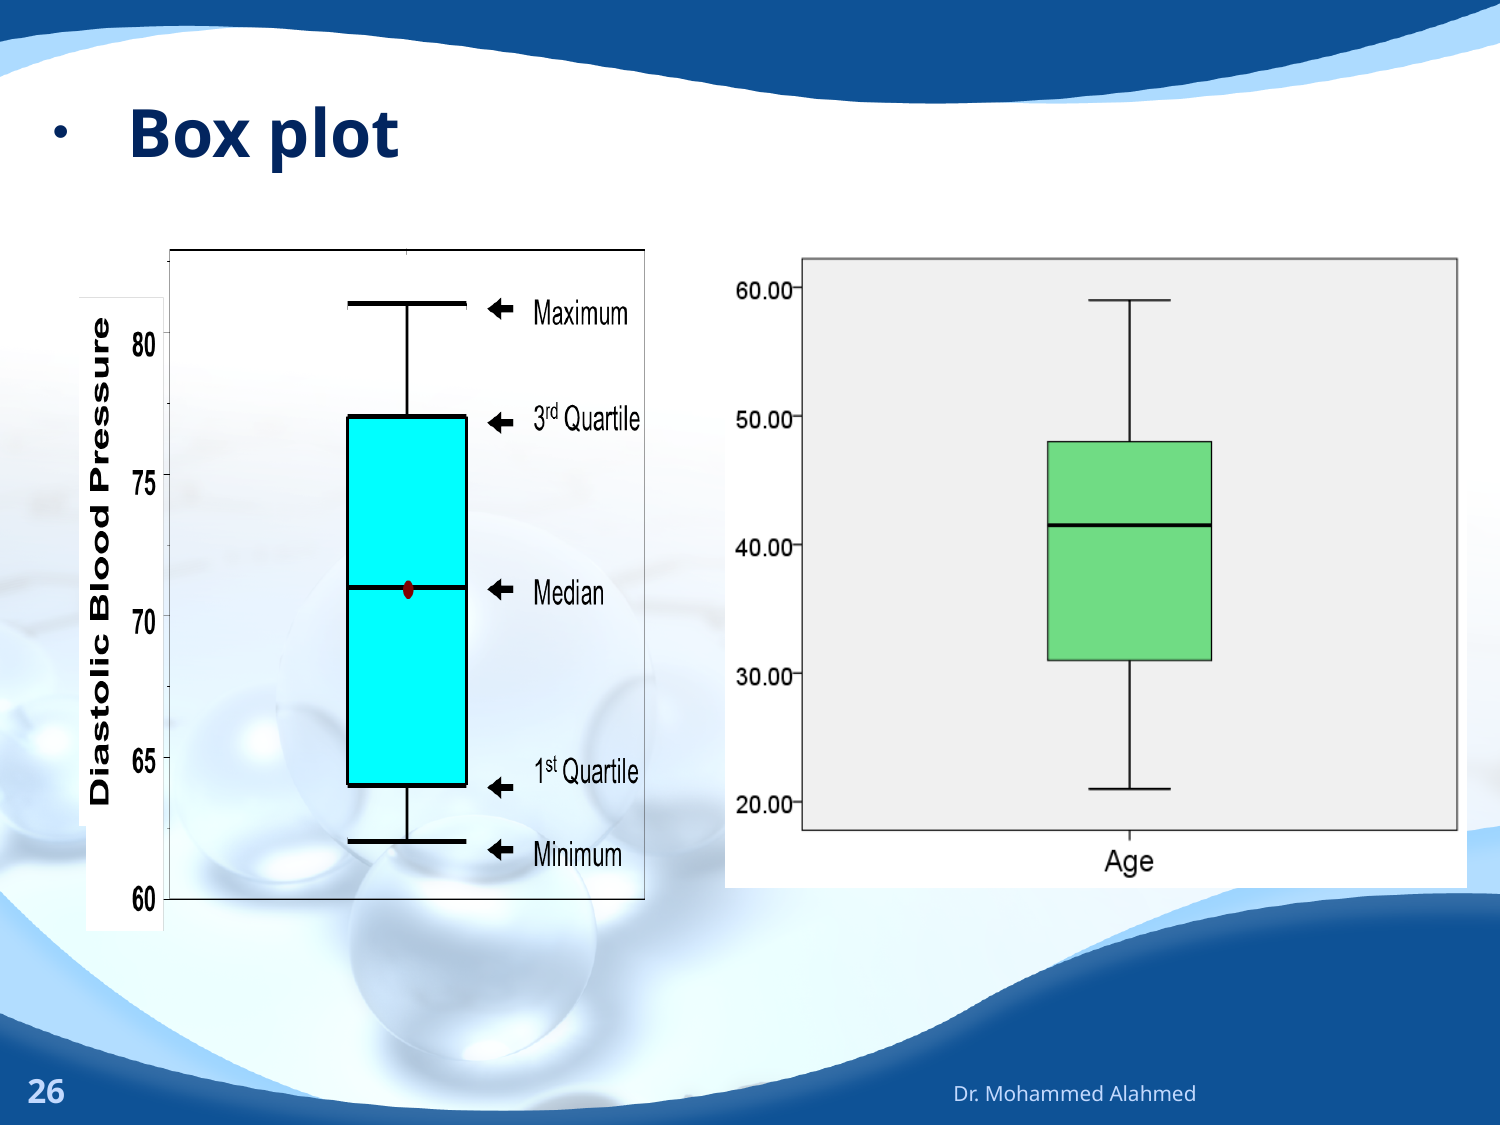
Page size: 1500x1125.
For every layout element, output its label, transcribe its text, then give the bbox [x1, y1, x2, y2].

footer Dr. Mohammed Alahmed [837, 1073, 1313, 1125]
slide_number 26 [12, 1062, 363, 1123]
picture [0, 0, 1500, 1125]
text_box Box plot [37, 68, 650, 194]
